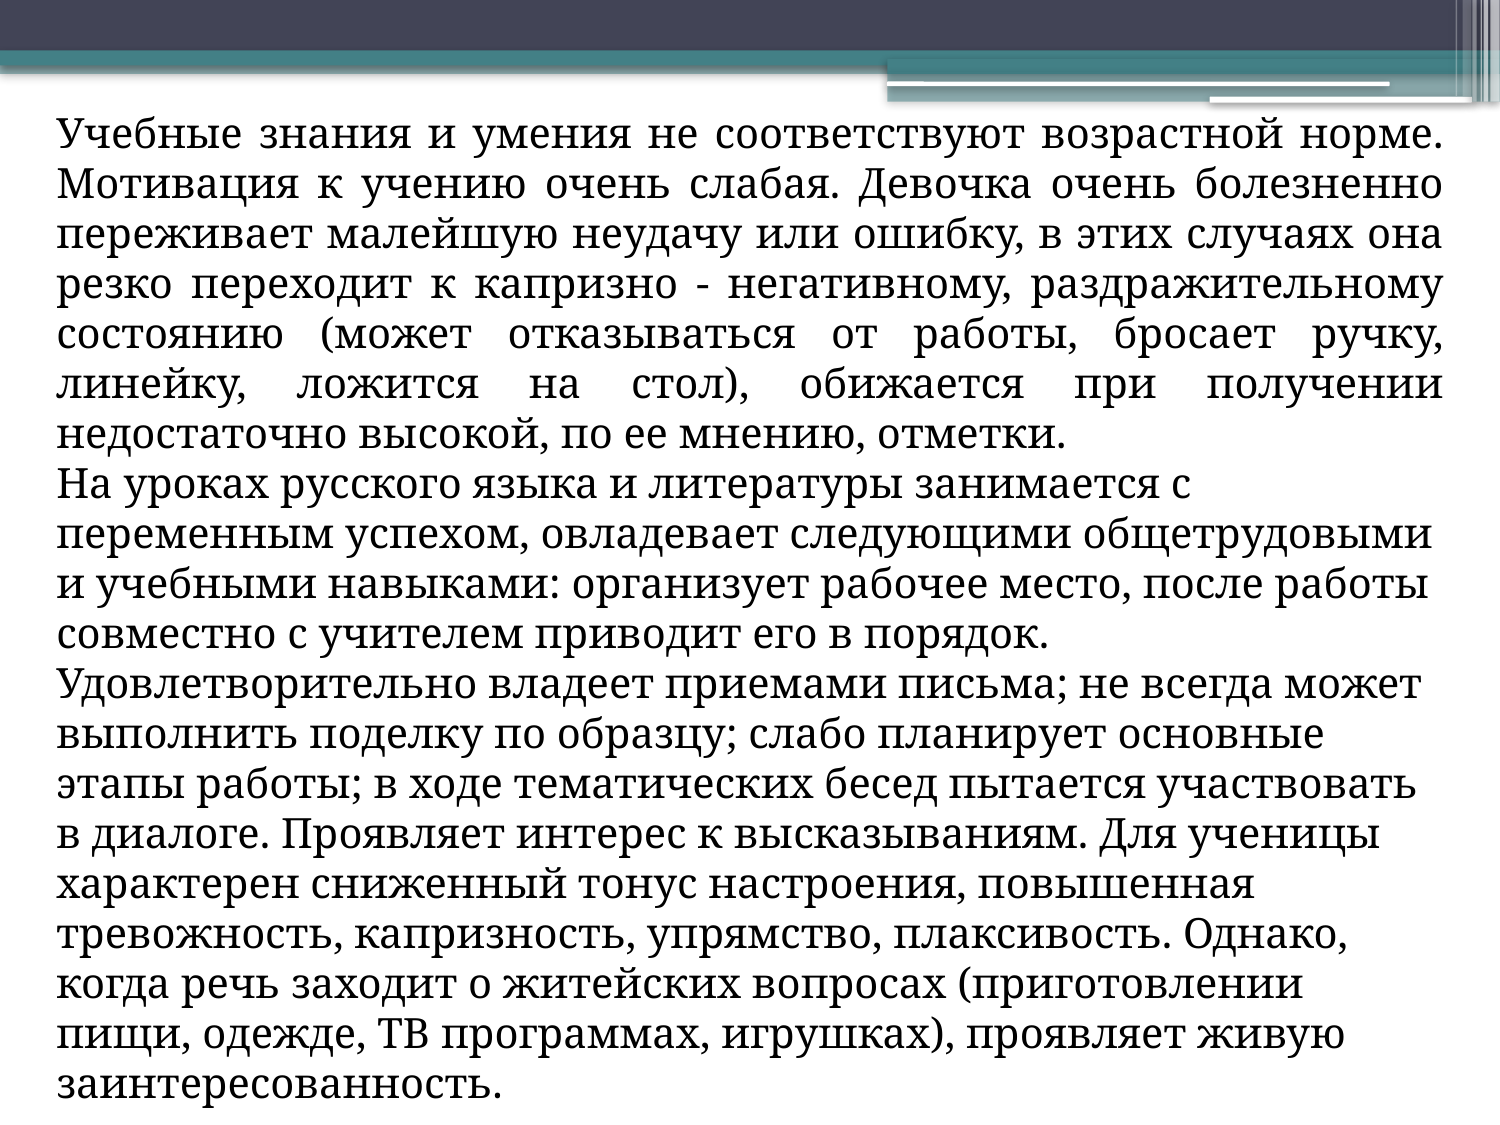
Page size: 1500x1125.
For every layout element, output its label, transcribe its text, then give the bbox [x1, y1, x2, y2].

text_box Учебные знания и умения не соответствуют возрастной норме. Мотивация к учению очень слабая. Девочка очень болезненно переживает малейшую неудачу или ошибку, в этих случаях она резко переходит к капризно - негативному, раздражительному состоянию (может отказываться от работы, бросает ручку, линейку, ложится на стол), обижается при получении недостаточно высокой, по ее мнению, отметки. На уроках русского языка и литературы занимается с переменным успехом, овладевает следующими общетрудовыми и учебными навыками: организует рабочее место, после работы совместно с учителем приводит его в порядок. Удовлетворительно владеет приемами письма; не всегда может выполнить поделку по образцу; слабо планирует основные этапы работы; в ходе тематических бесед пытается участвовать в диалоге. Проявляет интерес к высказываниям. Для ученицы характерен сниженный тонус настроения, повышенная тревожность, капризность, упрямство, плаксивость. Однако, когда речь заходит о житейских вопросах (приготовлении пищи, одежде, ТВ программах, игрушках), проявляет живую заинтересованность. [41, 0, 1459, 1125]
